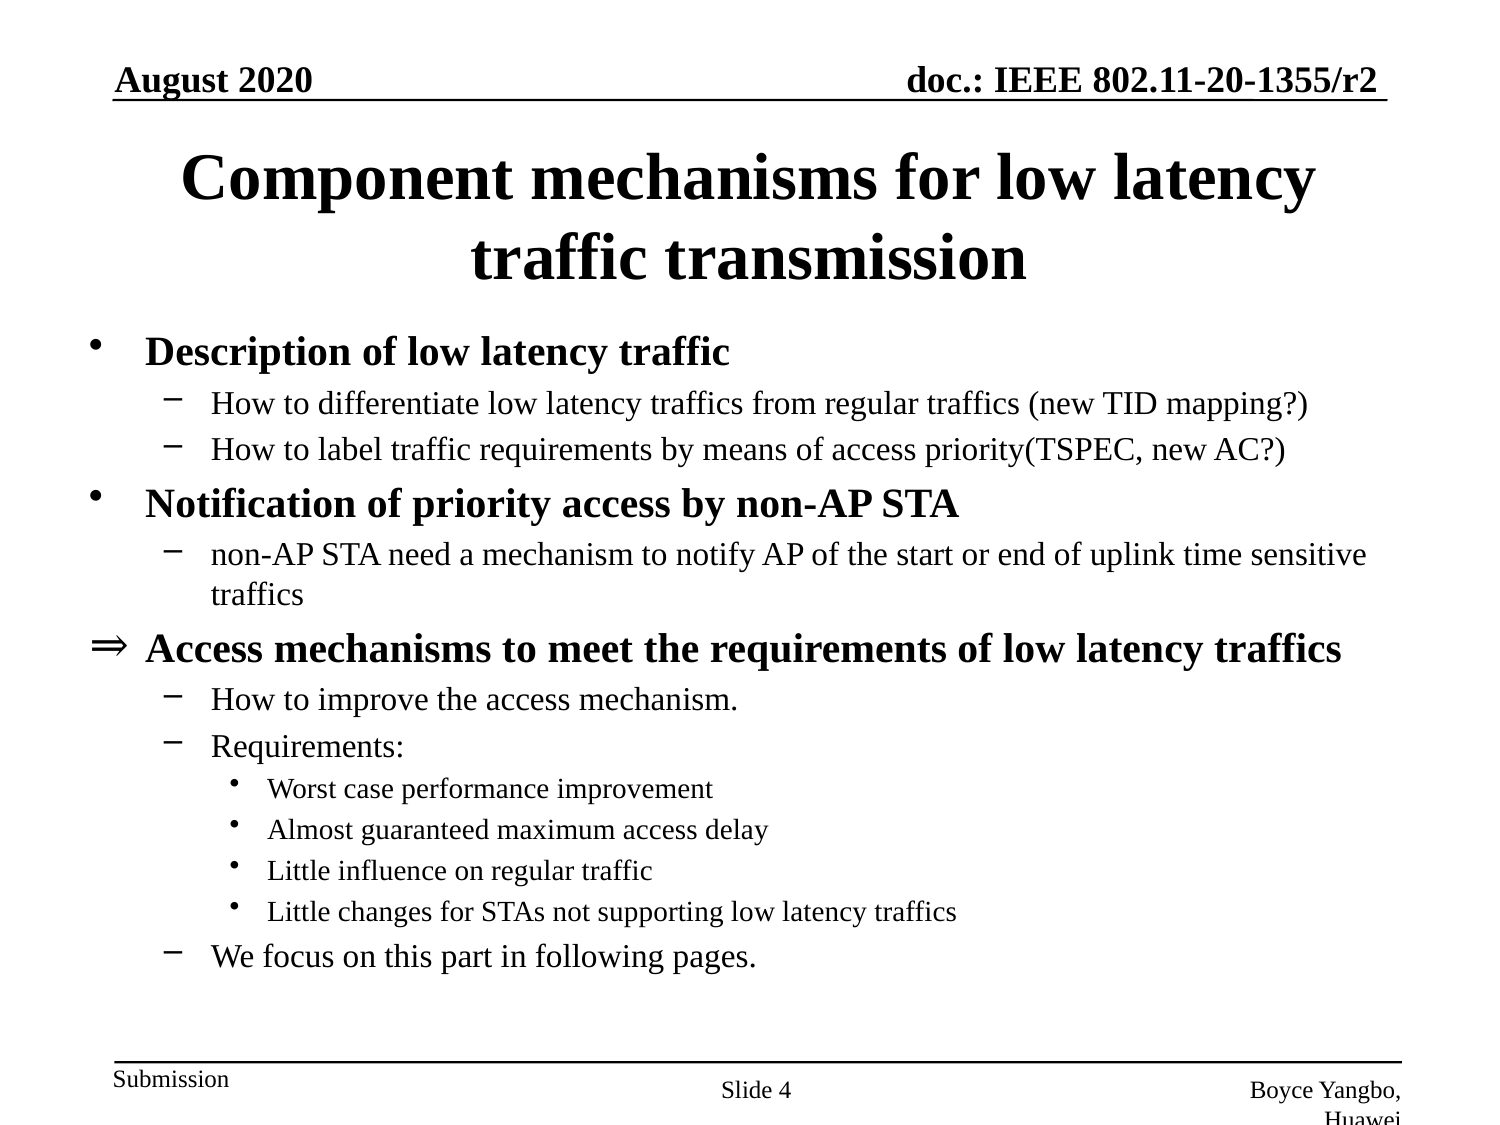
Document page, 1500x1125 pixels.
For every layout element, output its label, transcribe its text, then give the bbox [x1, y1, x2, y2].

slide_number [114, 54, 316, 101]
slide_number Slide 4 [712, 1073, 800, 1105]
title Component mechanisms for low latency traffic transmission [112, 125, 1388, 301]
footer Boyce Yangbo, Huawei [1186, 1073, 1402, 1105]
list Description of low latency traffic How to differentiate low latency traffics from regular traffics (new TID mapping?) How to label traffic requirements by means of access priority(TSPEC, new AC?) Notification of priority access by non-AP STA non-AP STA need a mechanism to notify AP of the start or end of uplink time sensitive traffics Access mechanisms to meet the requirements of low latency traffics How to improve the access mechanism. Requirements: Worst case performance improvement Almost guaranteed maximum access delay Little influence on regular traffic Little changes for STAs not supporting low latency traffics We focus on this part in following pages. [73, 316, 1424, 992]
